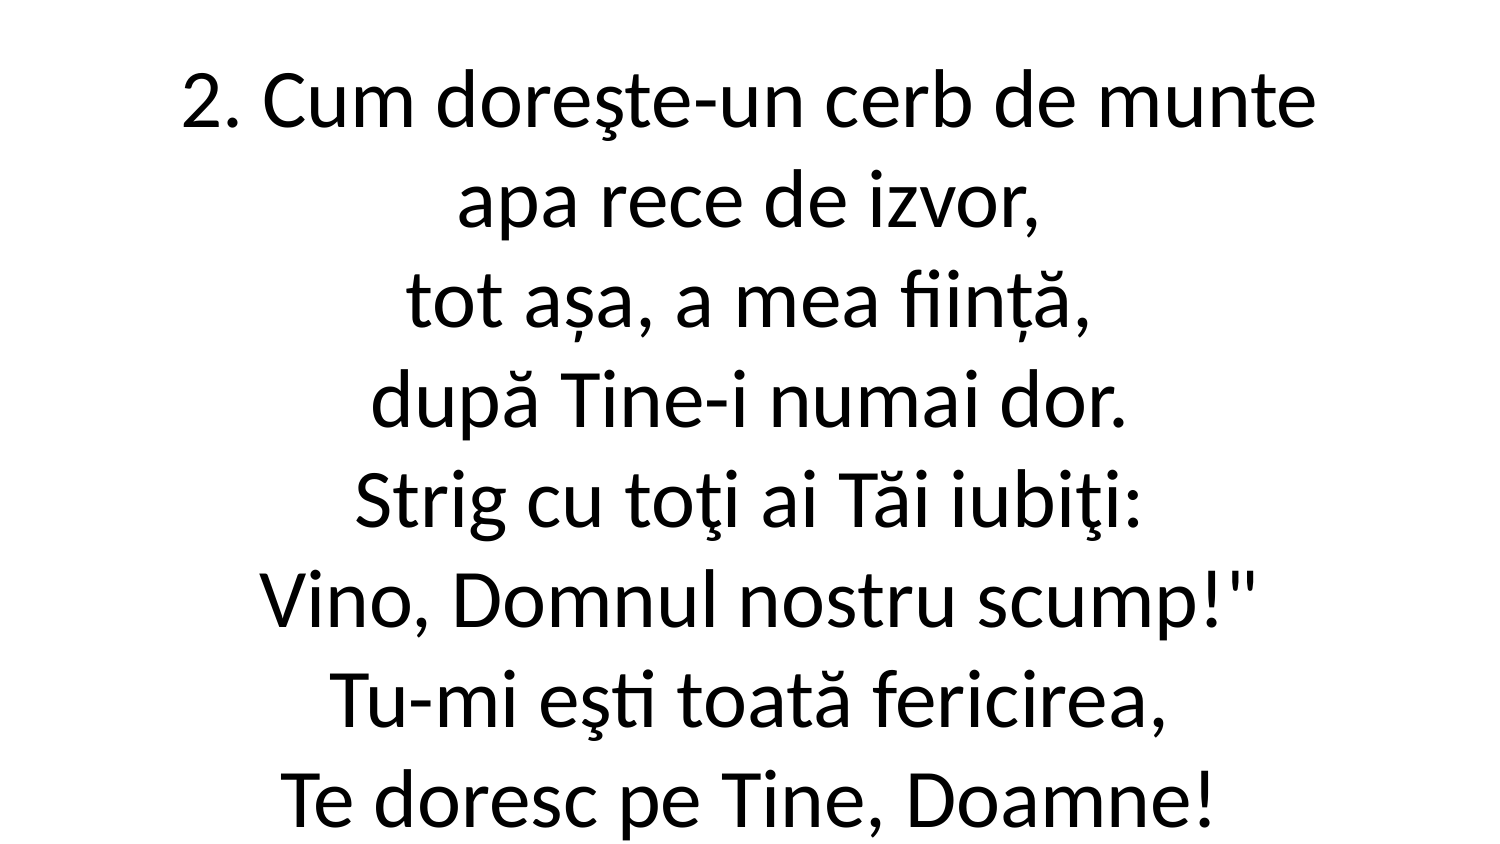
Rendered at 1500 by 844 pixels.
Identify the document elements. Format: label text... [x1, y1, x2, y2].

text_box 2. Cum doreşte-un cerb de munte apa rece de izvor, tot așa, a mea ființă, după Tine-i numai dor. Strig cu toţi ai Tăi iubiţi: Vino, Domnul nostru scump!" Tu-mi eşti toată fericirea, Te doresc pe Tine, Doamne! [165, 0, 1335, 844]
